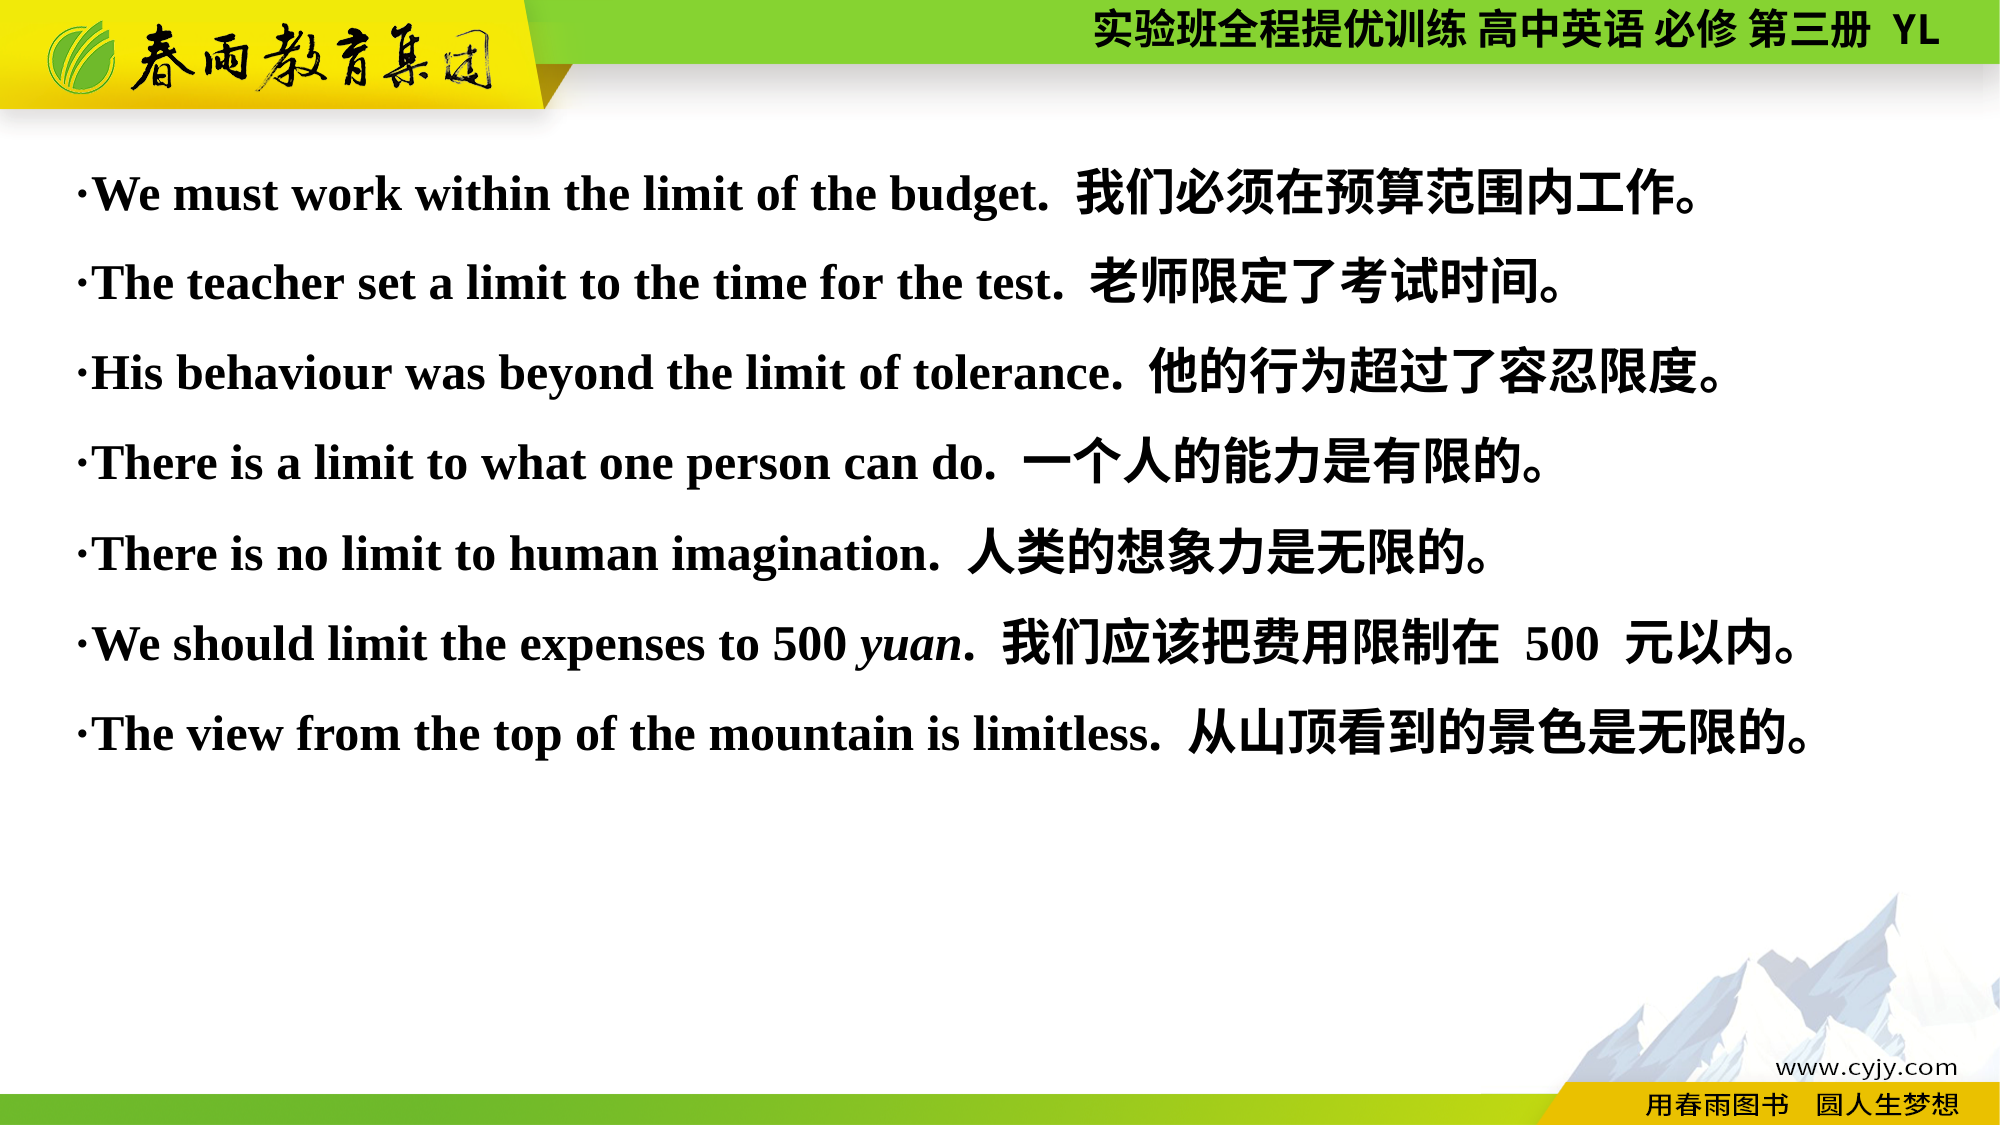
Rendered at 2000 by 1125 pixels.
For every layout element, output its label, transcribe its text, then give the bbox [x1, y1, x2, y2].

list ·We must work within the limit of the budget. 我们必须在预算范围内工作。 ·The teacher set a limit to the time for the test. 老师限定了考试时间。 ·His behaviour was beyond the limit of tolerance. 他的行为超过了容忍限度。 ·There is a limit to what one person can do. 一个人的能力是有限的。 ·There is no limit to human imagination. 人类的想象力是无限的。 ·We should limit the expenses to 500 yuan. 我们应该把费用限制在 500 元以内。 ·The view from the top of the mountain is limitless. 从山顶看到的景色是无限的。 [59, 122, 1944, 763]
picture [0, 0, 2000, 1125]
